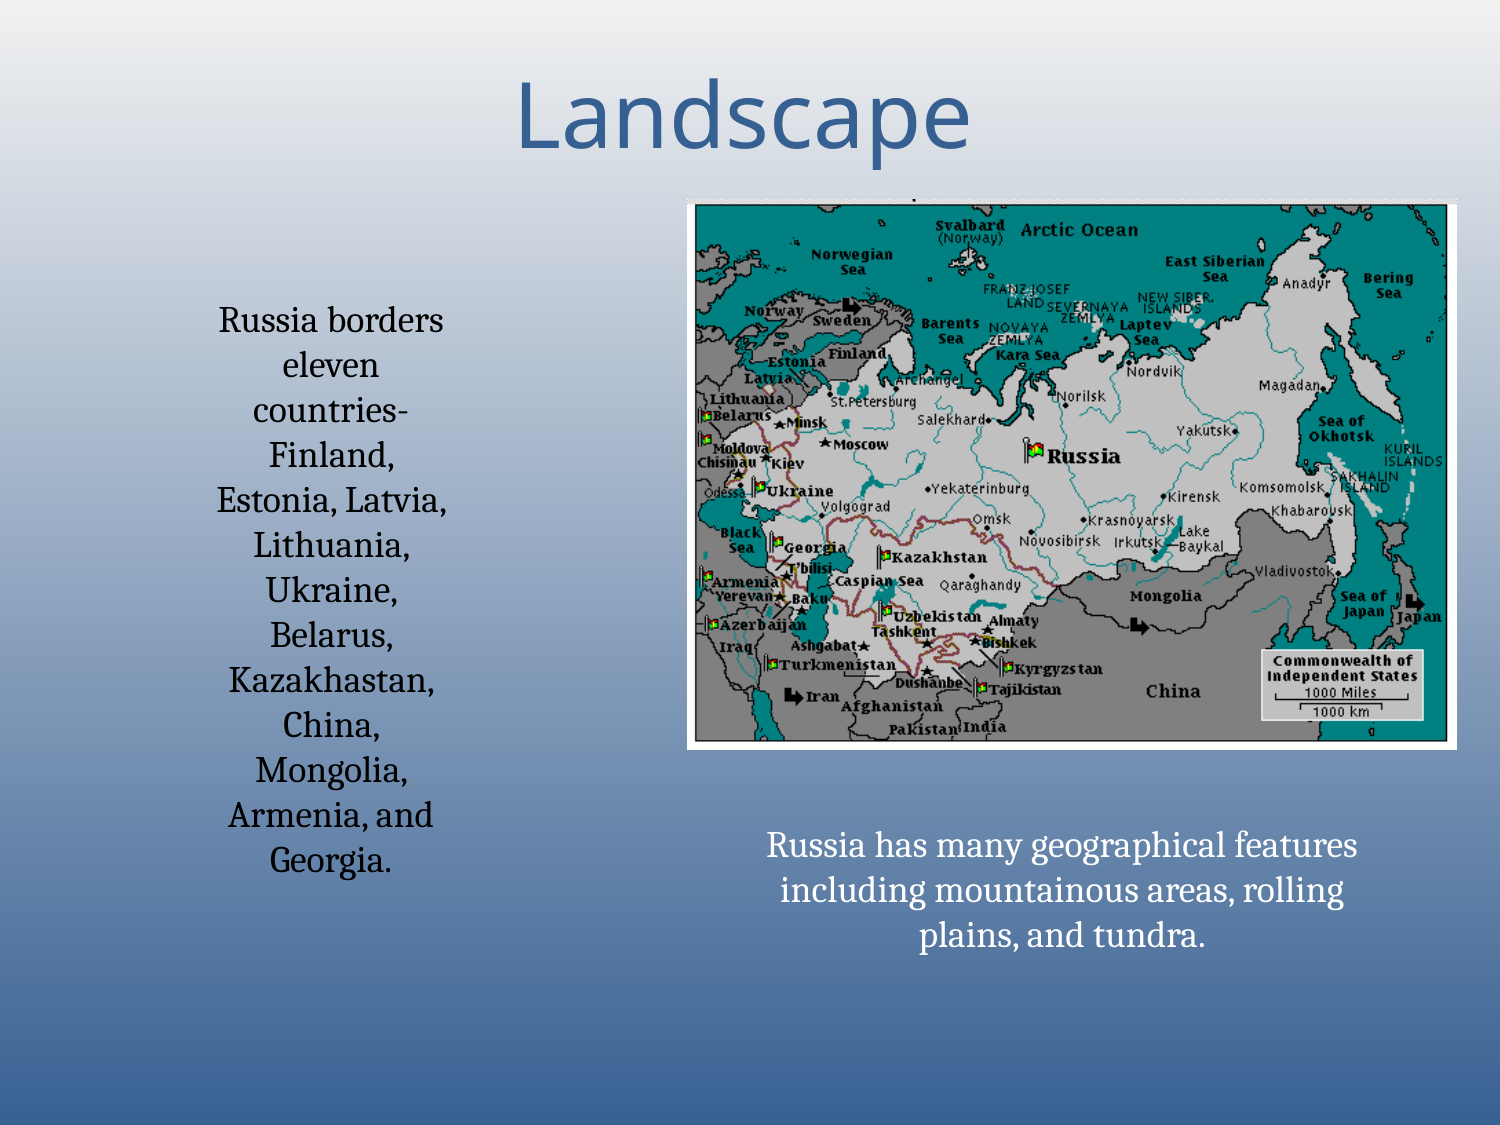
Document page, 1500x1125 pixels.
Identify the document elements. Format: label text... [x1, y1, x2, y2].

text_box Landscape [437, 49, 1050, 175]
picture [687, 199, 1457, 751]
text_box Russia has many geographical features including mountainous areas, rolling plains, and tundra. [712, 812, 1413, 963]
text_box Russia borders eleven countries- Finland, Estonia, Latvia, Lithuania, Ukraine, Belarus, Kazakhastan, China, Mongolia, Armenia, and Georgia. [200, 287, 463, 888]
